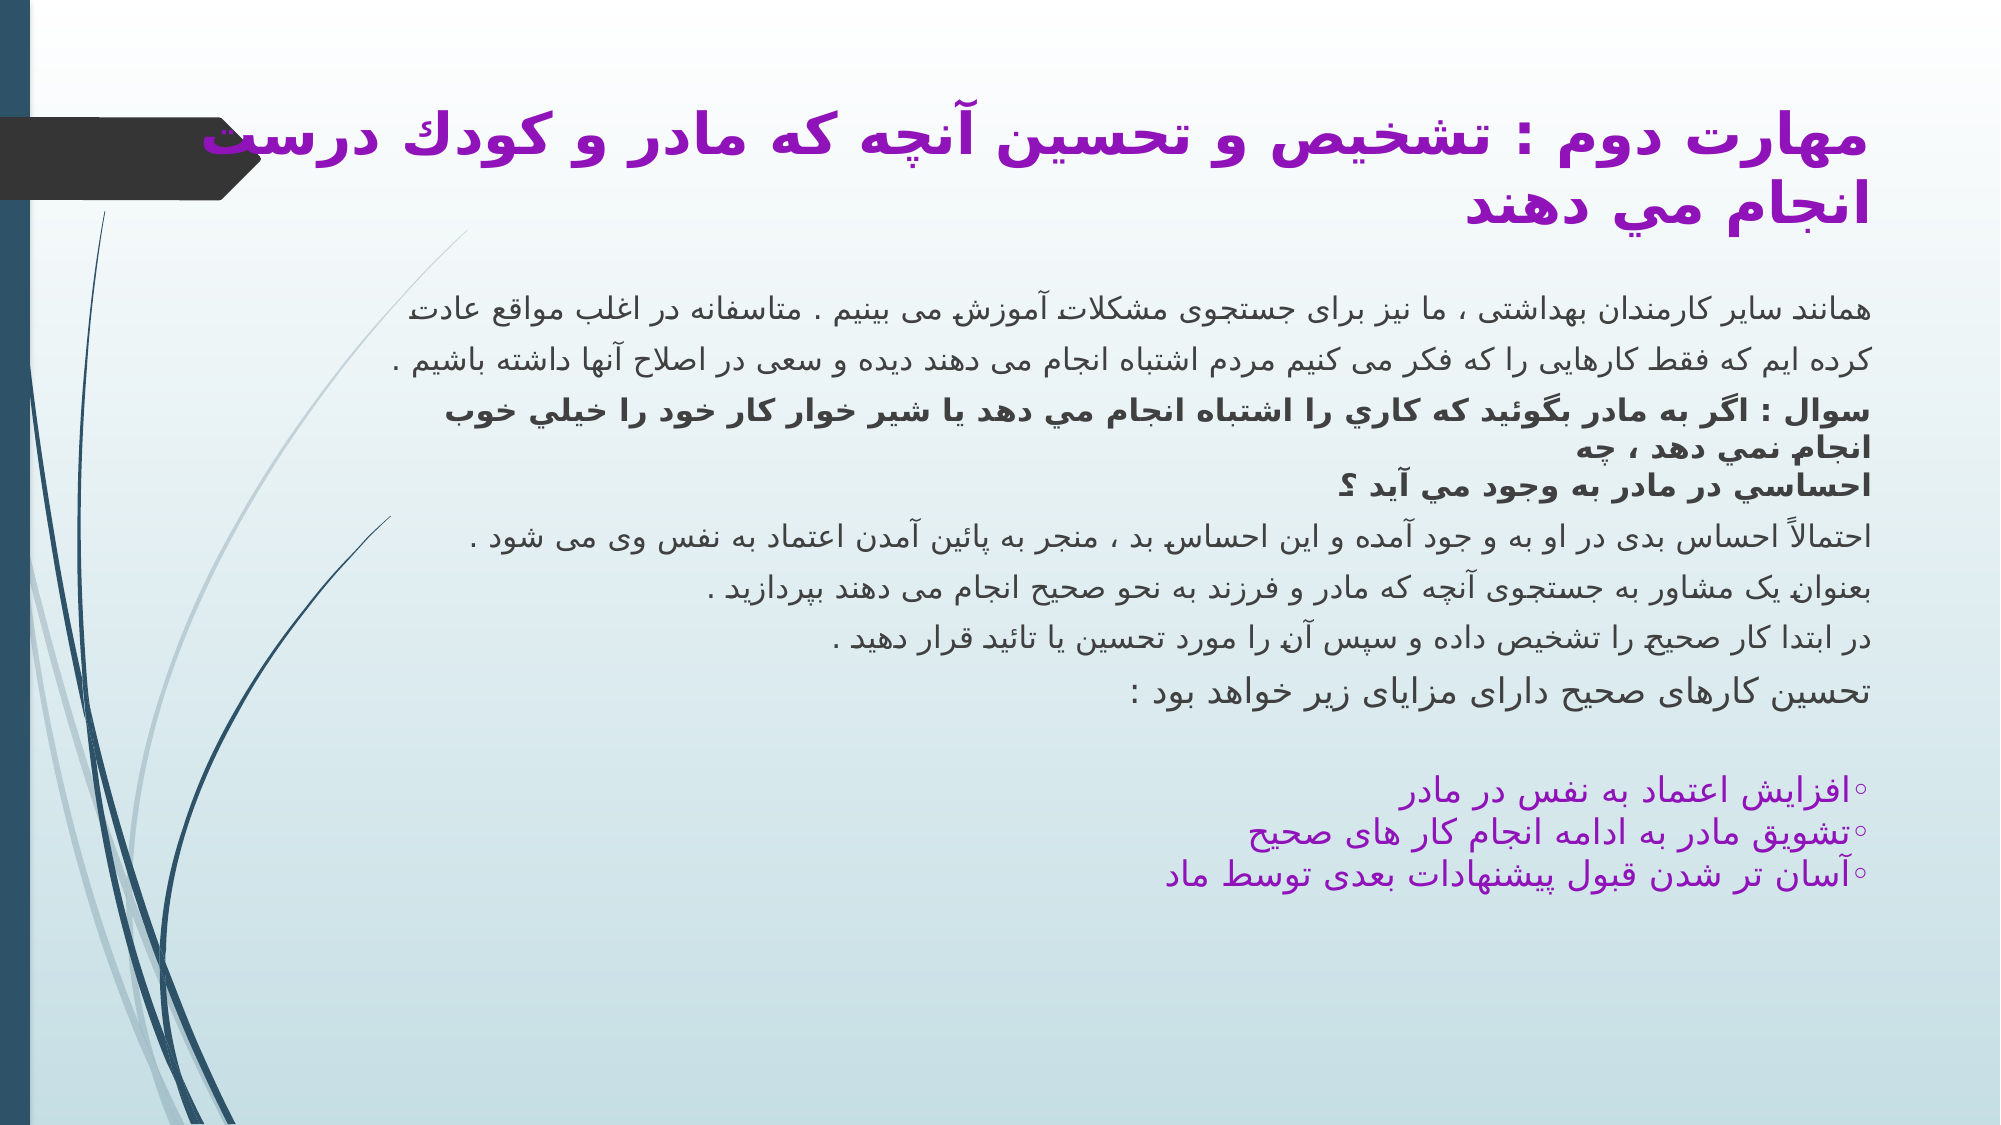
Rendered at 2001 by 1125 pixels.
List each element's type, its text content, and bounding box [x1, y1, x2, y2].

title مهارت دوم : تشخيص و تحسين آنچه كه مادر و كودك درست انجام مي دهند [44, 89, 1888, 313]
list همانند سایر کارمندان بهداشتی ، ما نیز برای جستجوی مشکلات آموزش می بینیم . متاسفانه در اغلب مواقع عادت کرده ایم که فقط کارهایی را که فکر می کنیم مردم اشتباه انجام می دهند دیده و سعی در اصلاح آنها داشته باشیم . سوال : اگر به مادر بگوئيد كه كاري را اشتباه انجام مي دهد يا شير خوار كار خود را خيلي خوب انجام نمي دهد ، چه احساسي در مادر به وجود مي آيد ؟ احتمالاً احساس بدی در او به و جود آمده و این احساس بد ، منجر به پائین آمدن اعتماد به نفس وی می شود . بعنوان یک مشاور به جستجوی آنچه که مادر و فرزند به نحو صحیح انجام می دهند بپردازید . در ابتدا کار صحیح را تشخیص داده و سپس آن را مورد تحسین یا تائید قرار دهید . تحسین کارهای صحیح دارای مزایای زیر خواهد بود : ◦افزایش اعتماد به نفس در مادر ◦تشویق مادر به ادامه انجام کار های صحیح ◦آسان تر شدن قبول پیشنهادات بعدی توسط ماد [365, 281, 1888, 970]
